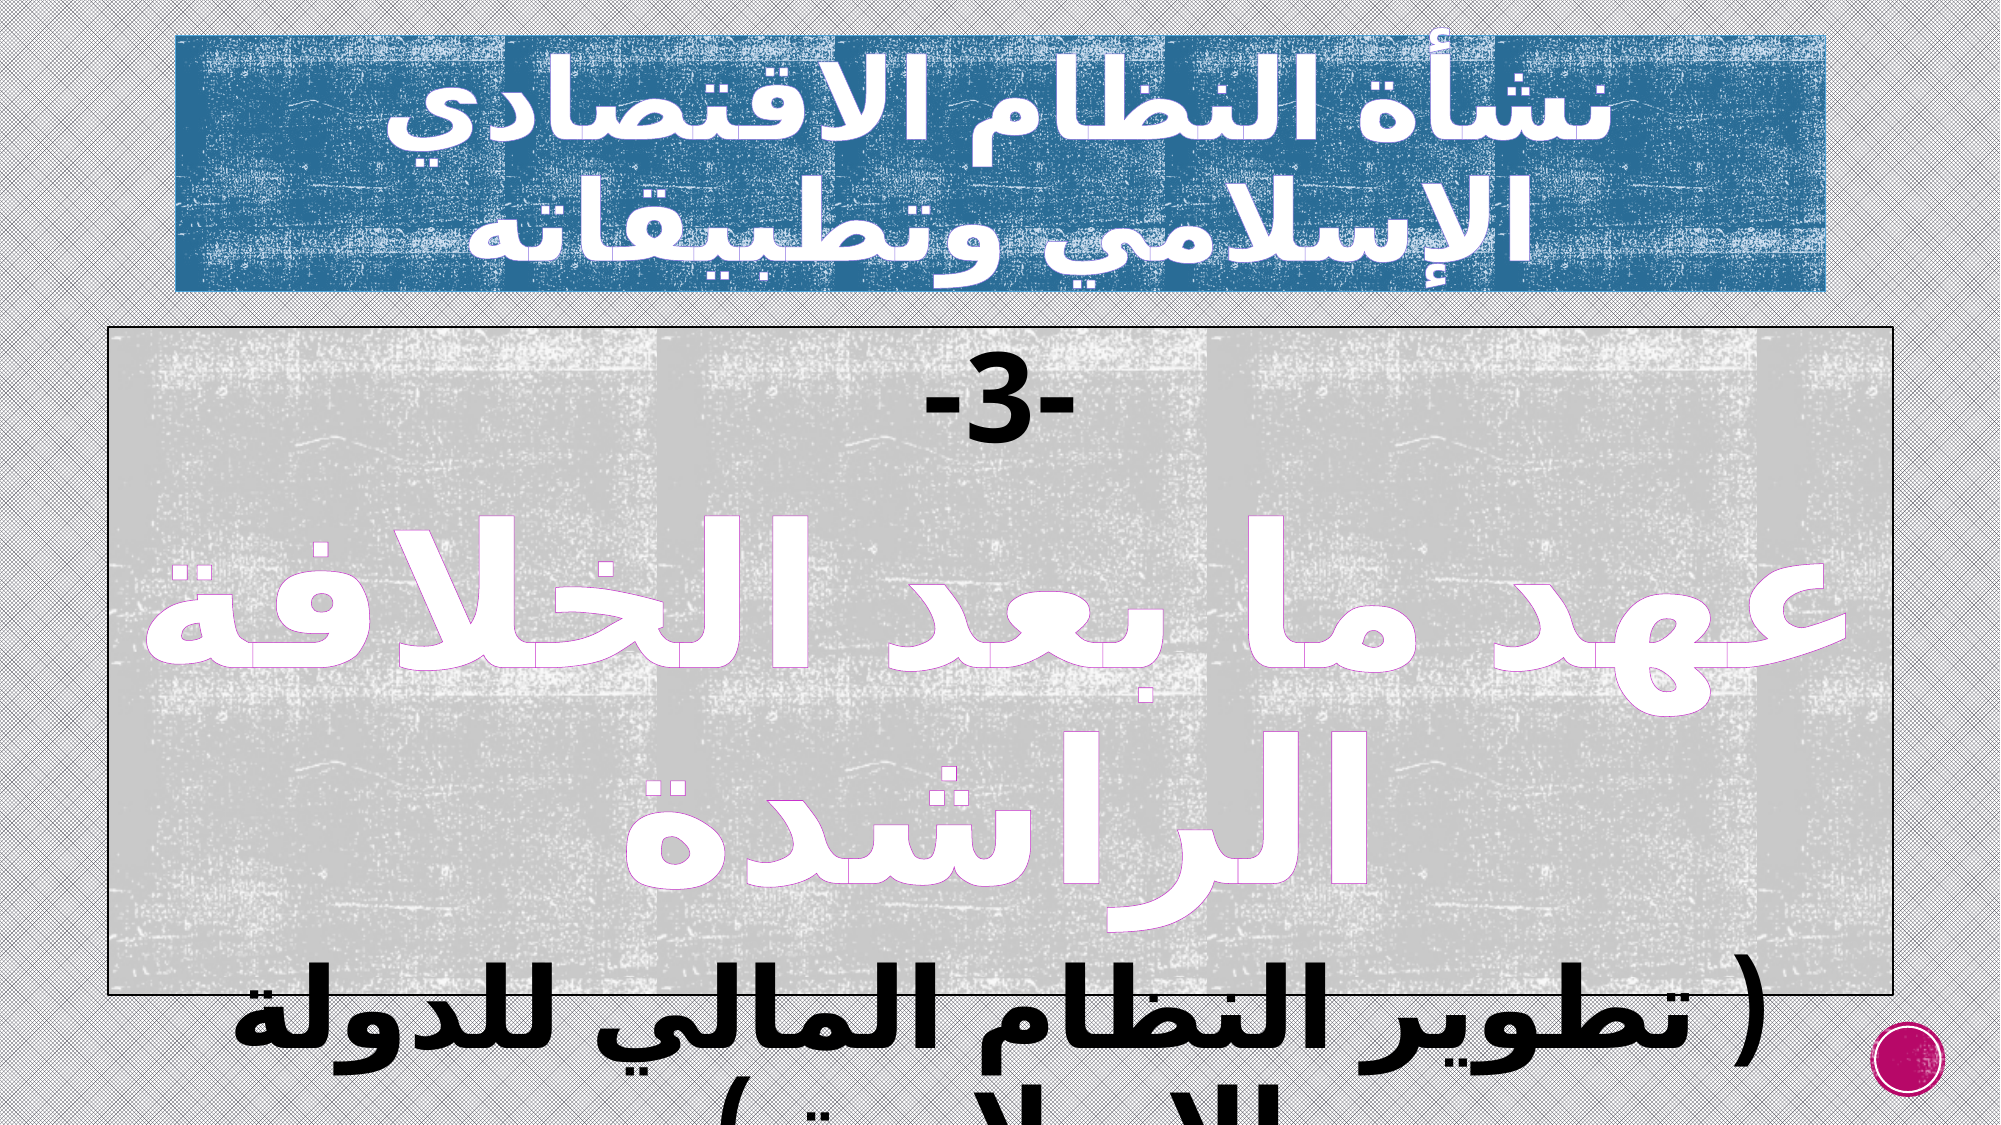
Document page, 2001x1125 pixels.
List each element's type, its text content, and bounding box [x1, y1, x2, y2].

title نشأة النظام الاقتصادي الإسلامي وتطبيقاته [175, 35, 1826, 292]
list -3- عهد ما بعد الخلافة الراشدة ( تطوير النظام المالي للدولة الإسلامية ) [107, 326, 1894, 996]
